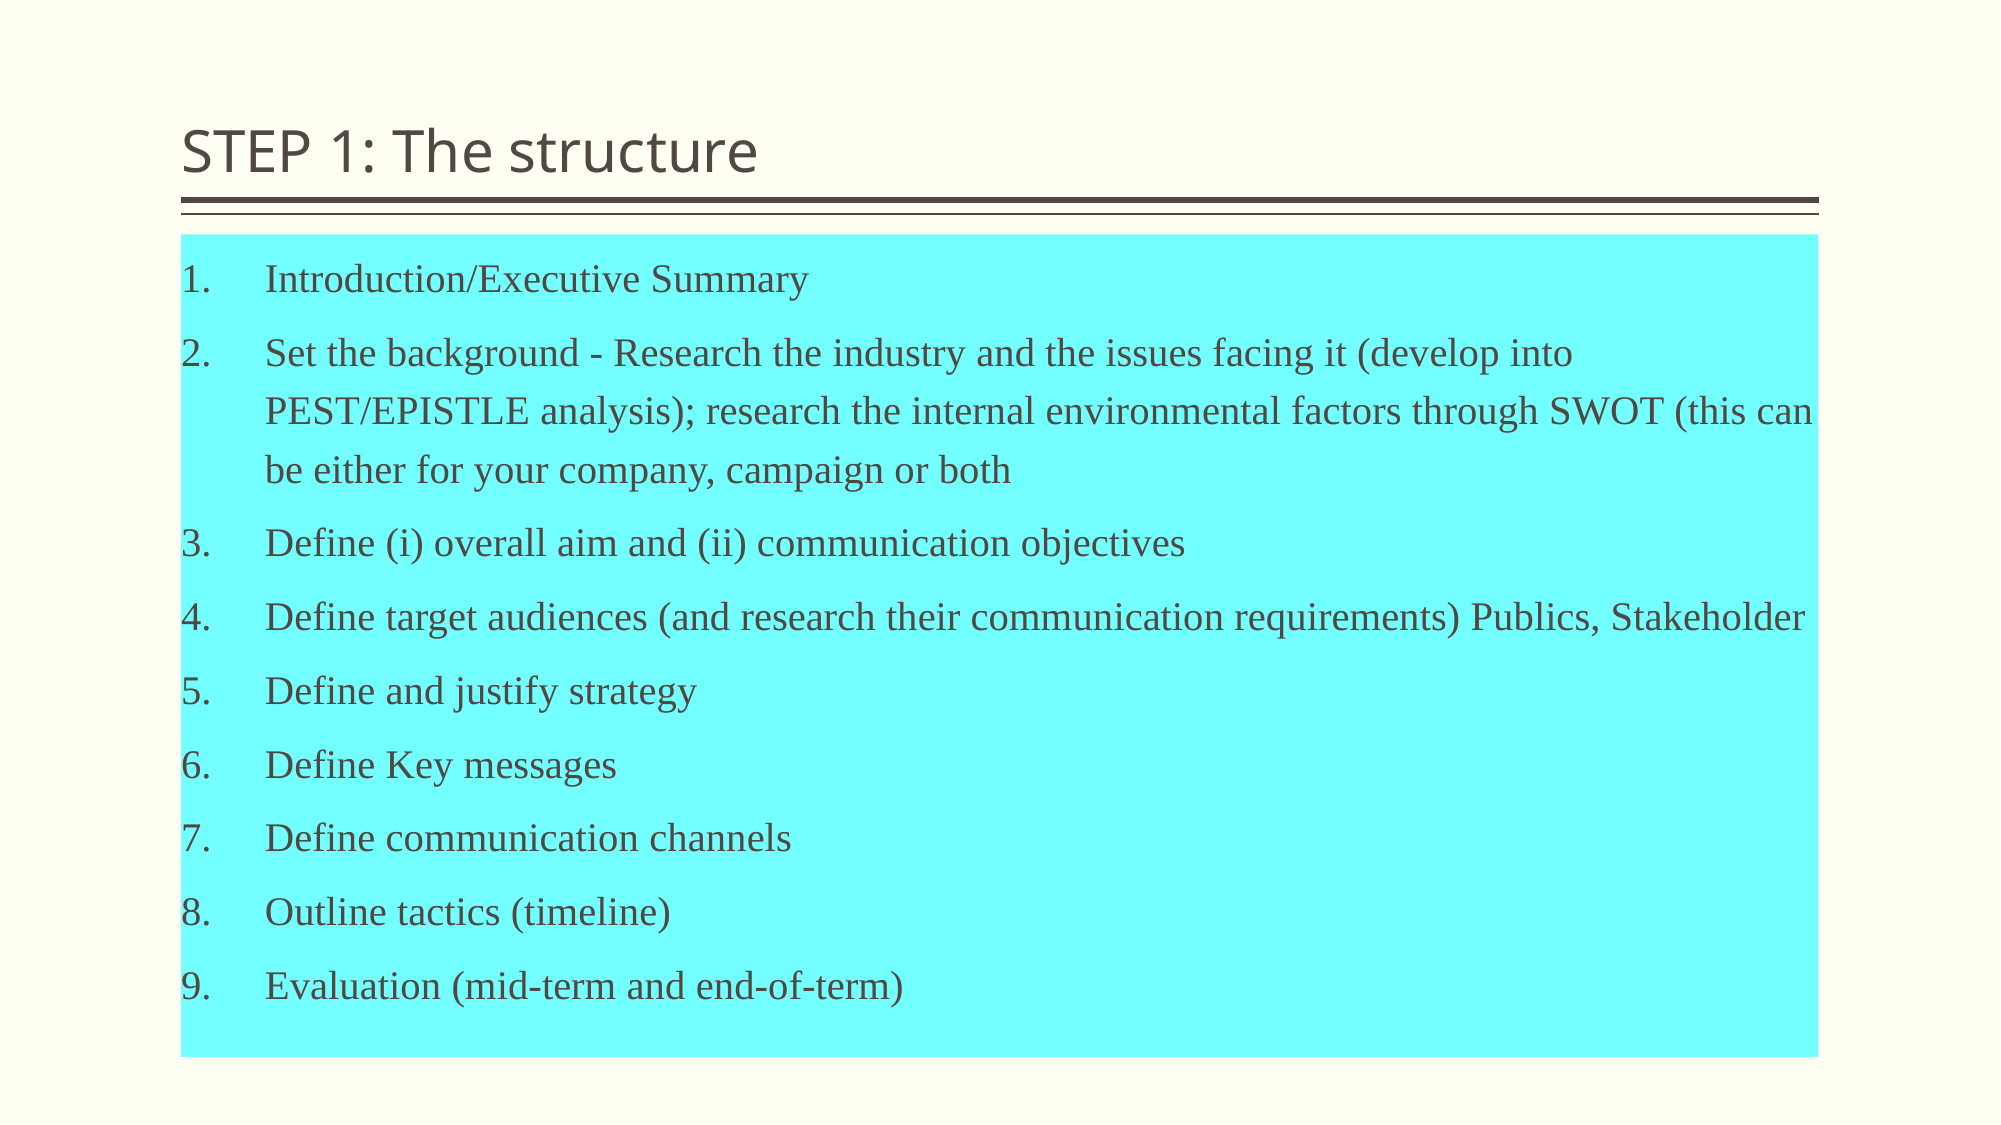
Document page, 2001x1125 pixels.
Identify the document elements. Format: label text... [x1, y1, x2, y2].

title STEP 1: The structure [181, 12, 1819, 193]
list Introduction/Executive Summary Set the background - Research the industry and the issues facing it (develop into PEST/EPISTLE analysis); research the internal environmental factors through SWOT (this can be either for your company, campaign or both Define (i) overall aim and (ii) communication objectives Define target audiences (and research their communication requirements) Publics, Stakeholder Define and justify strategy Define Key messages Define communication channels Outline tactics (timeline) Evaluation (mid-term and end-of-term) [181, 234, 1819, 1057]
